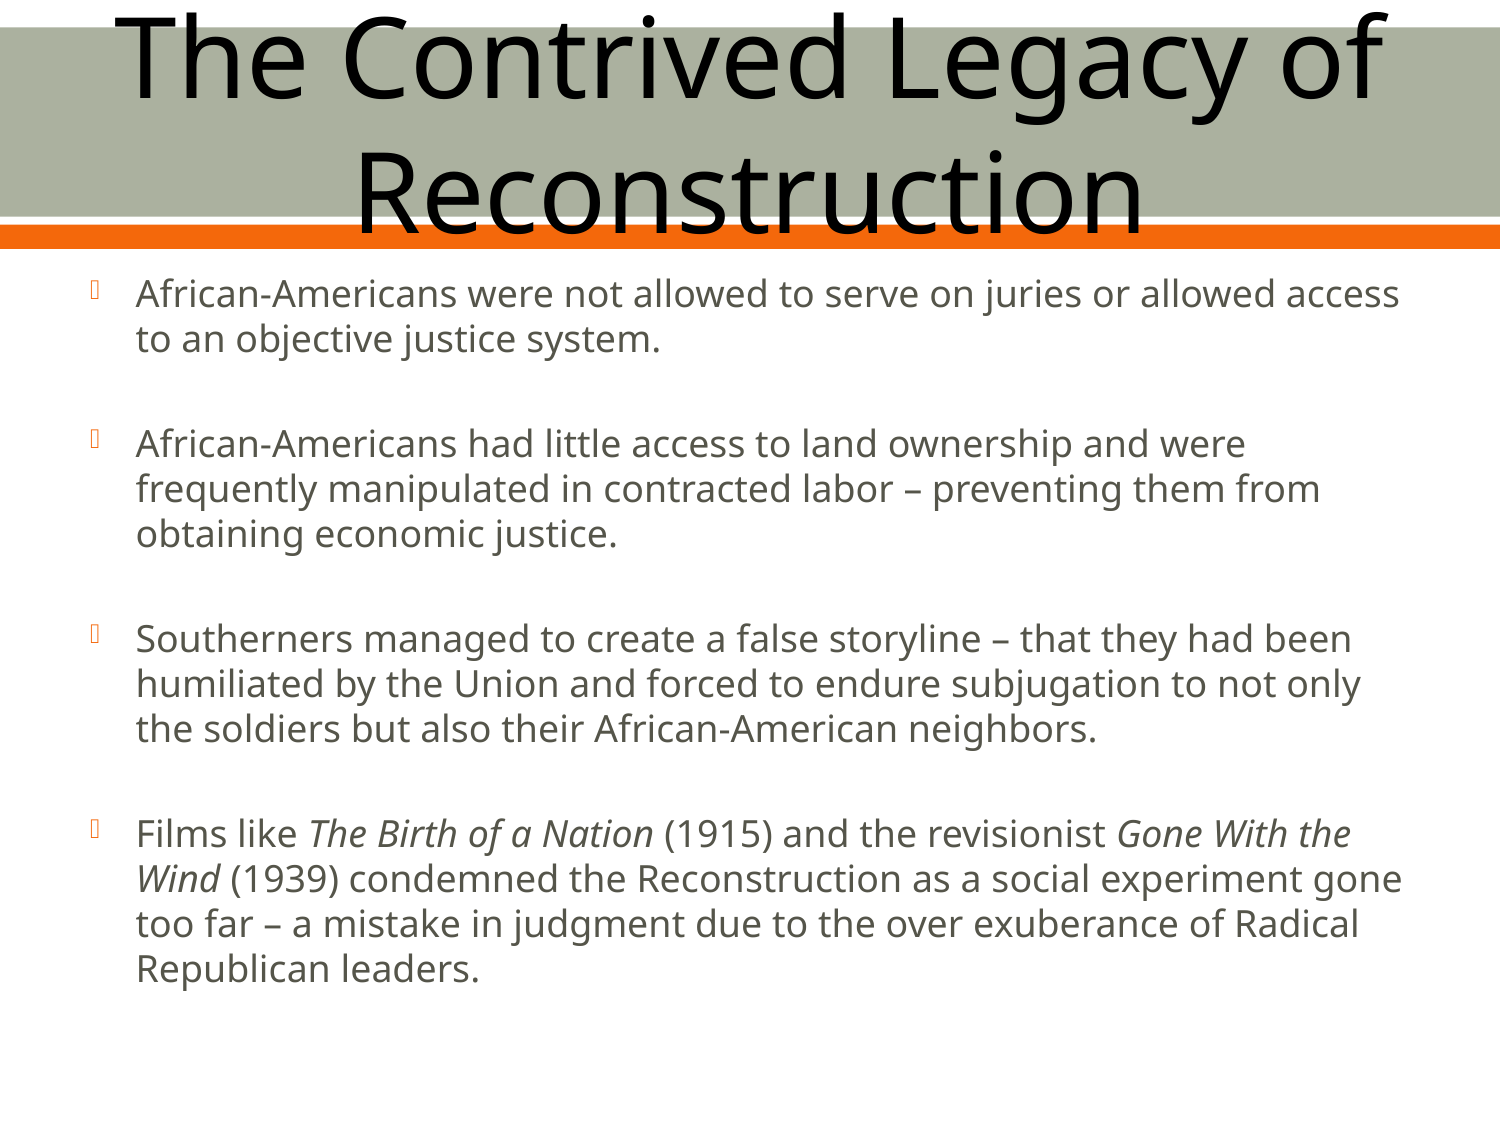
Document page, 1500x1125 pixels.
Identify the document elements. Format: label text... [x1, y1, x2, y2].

title The Contrived Legacy of Reconstruction [75, 29, 1425, 213]
list African-Americans were not allowed to serve on juries or allowed access to an objective justice system. African-Americans had little access to land ownership and were frequently manipulated in contracted labor – preventing them from obtaining economic justice. Southerners managed to create a false storyline – that they had been humiliated by the Union and forced to endure subjugation to not only the soldiers but also their African-American neighbors. Films like The Birth of a Nation (1915) and the revisionist Gone With the Wind (1939) condemned the Reconstruction as a social experiment gone too far – a mistake in judgment due to the over exuberance of Radical Republican leaders. [75, 262, 1425, 1005]
